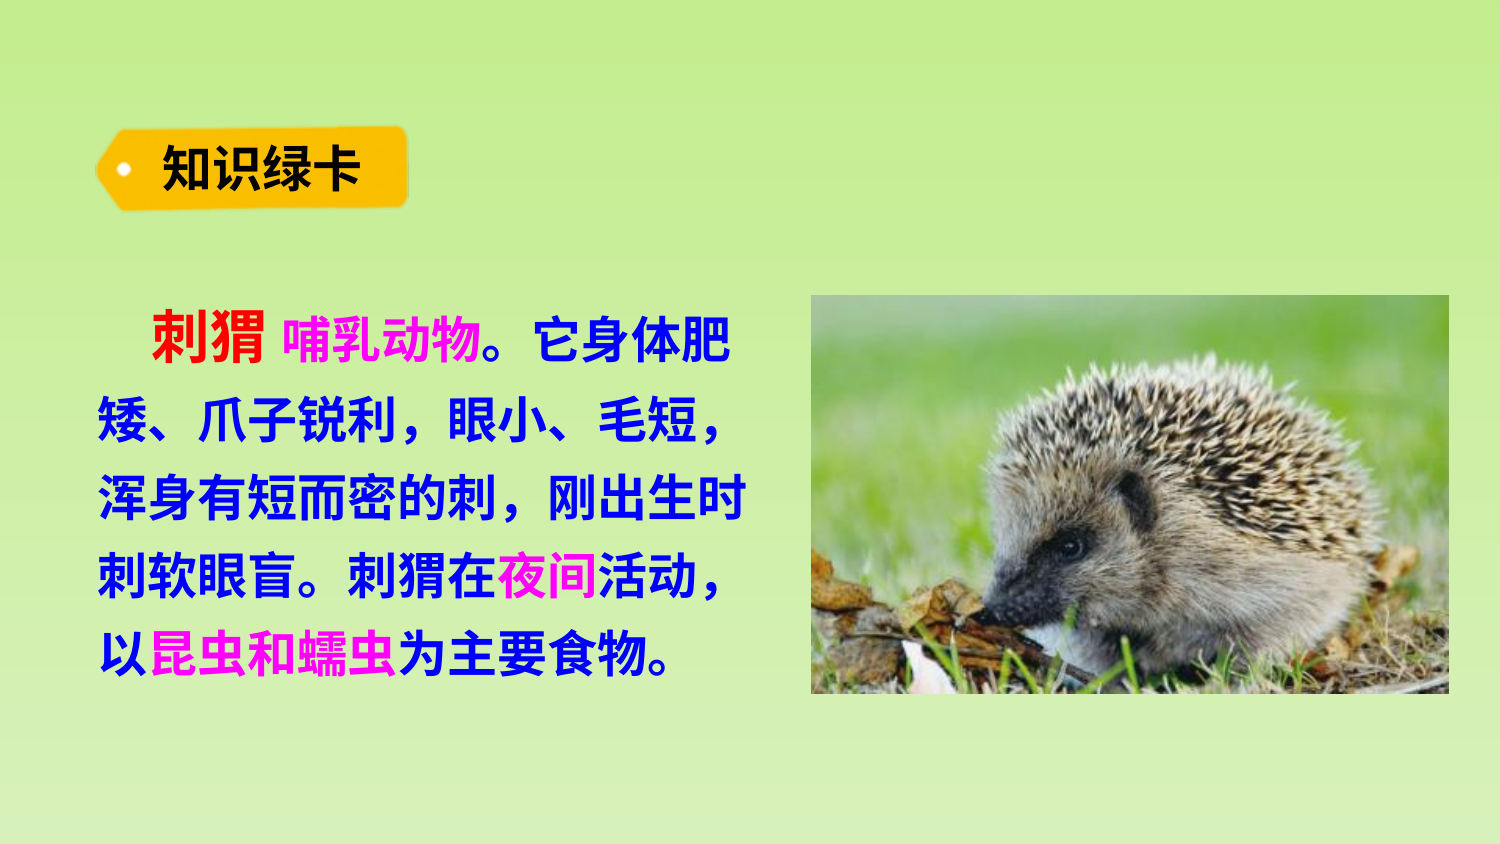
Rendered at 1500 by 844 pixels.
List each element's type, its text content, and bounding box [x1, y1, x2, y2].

text_box 刺猬 哺乳动物。它身体肥矮、爪子锐利，眼小、毛短，浑身有短而密的刺，刚出生时刺软眼盲。刺猬在夜间活动，以昆虫和蠕虫为主要食物。 [82, 272, 796, 690]
picture [811, 295, 1449, 694]
picture [82, 120, 421, 216]
